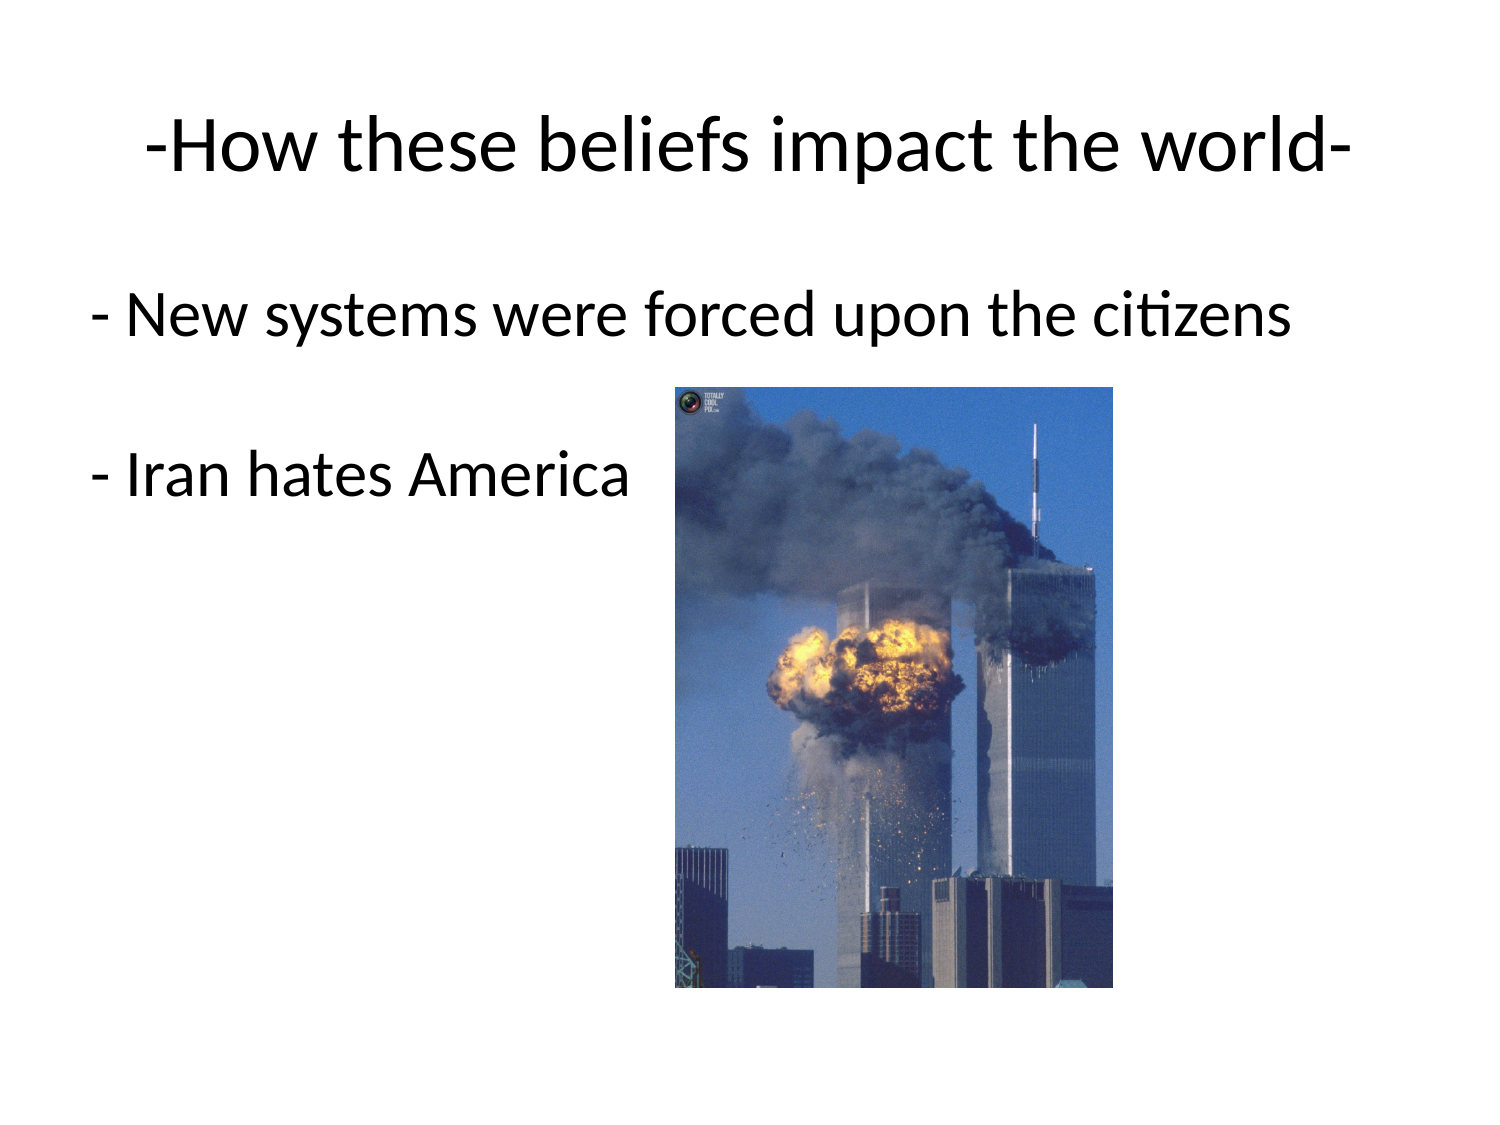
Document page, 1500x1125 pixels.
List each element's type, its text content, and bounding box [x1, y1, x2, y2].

title -How these beliefs impact the world- [75, 45, 1425, 233]
picture [674, 387, 1113, 988]
list - New systems were forced upon the citizens - Iran hates America [75, 262, 1425, 1005]
